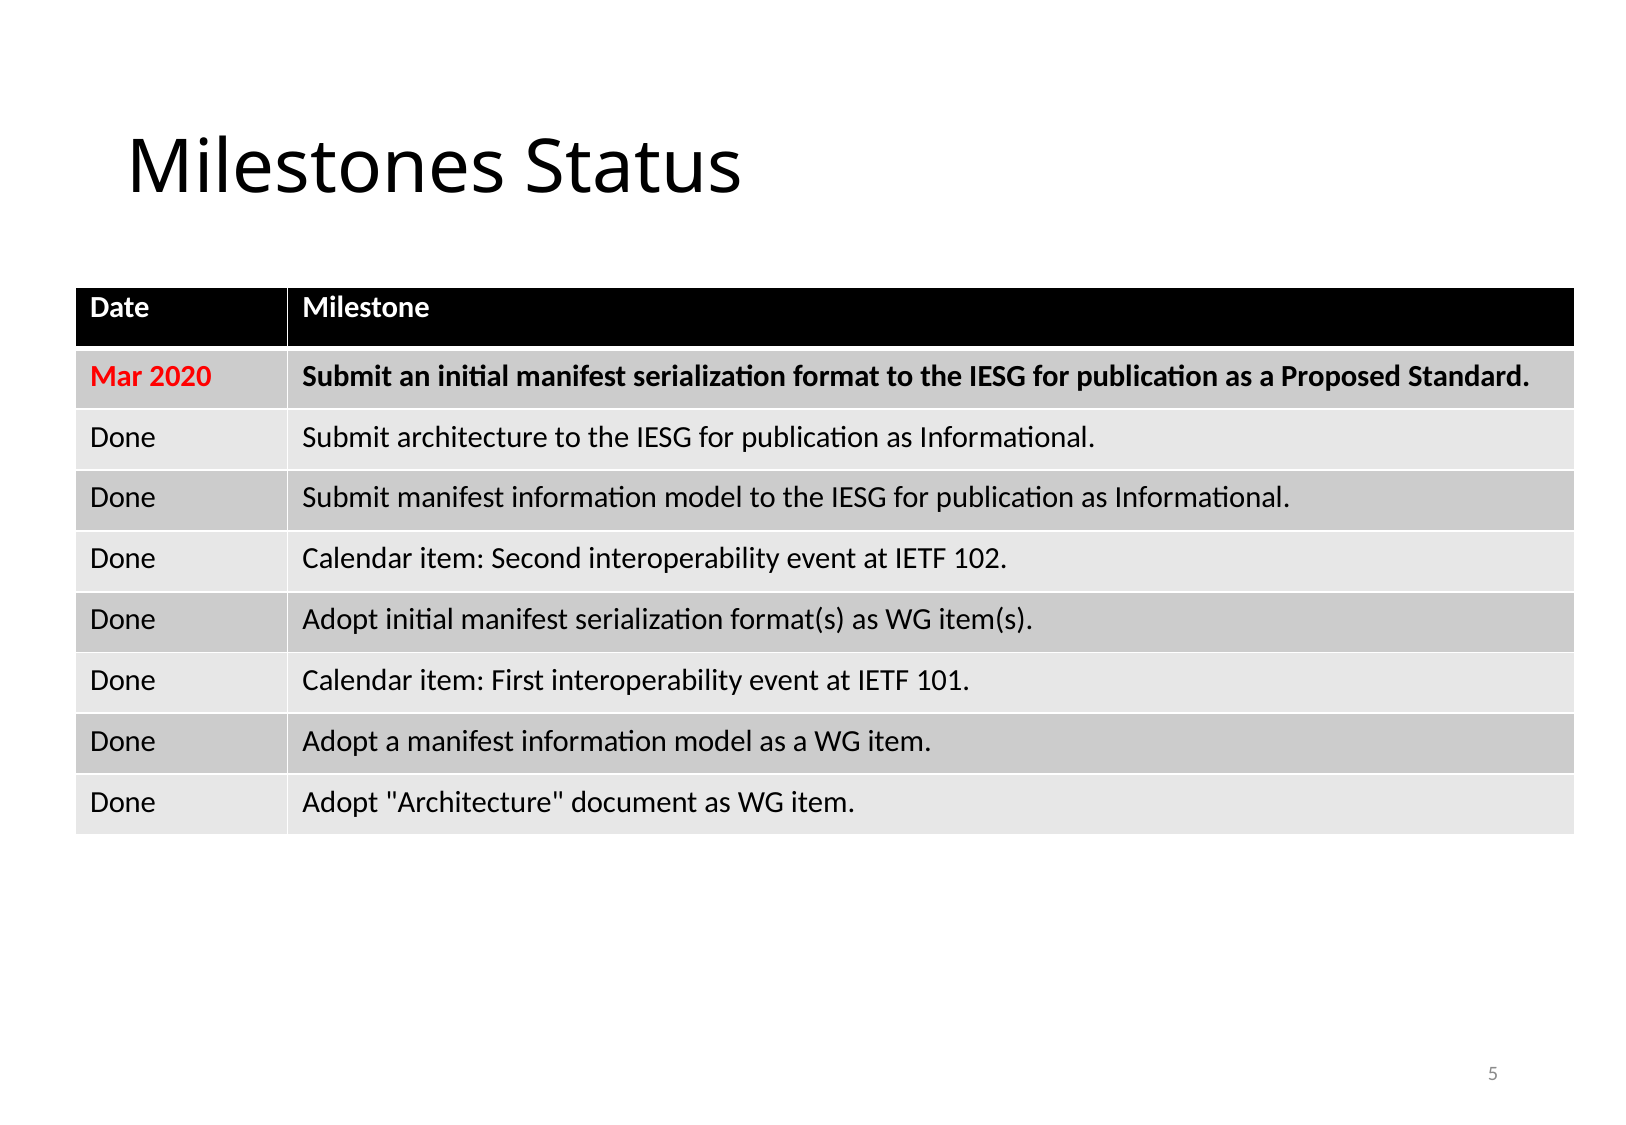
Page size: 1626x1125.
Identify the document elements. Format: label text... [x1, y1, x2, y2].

table_cell Submit an initial manifest serialization format to the IESG for publication as a Proposed Standard. [288, 351, 1574, 408]
title Milestones Status [111, 59, 1514, 278]
table_cell Calendar item: Second interoperability event at IETF 102. [288, 532, 1574, 591]
table_cell Mar 2020 [76, 351, 287, 408]
table_cell Submit architecture to the IESG for publication as Informational. [288, 410, 1574, 469]
table_cell Done [76, 593, 287, 652]
table_cell Done [76, 410, 287, 469]
table_cell Done [76, 471, 287, 530]
table_cell Submit manifest information model to the IESG for publication as Informational. [288, 471, 1574, 530]
table_cell Adopt initial manifest serialization format(s) as WG item(s). [288, 593, 1574, 652]
table_cell Done [76, 532, 287, 591]
table_cell Done [76, 653, 287, 712]
table_header Date [76, 288, 287, 346]
table_cell Adopt a manifest information model as a WG item. [288, 714, 1574, 773]
table_cell Done [76, 714, 287, 773]
table_cell Done [76, 775, 287, 834]
slide_number 5 [1147, 1042, 1514, 1103]
table_cell Adopt "Architecture" document as WG item. [288, 775, 1574, 834]
table_cell Calendar item: First interoperability event at IETF 101. [288, 653, 1574, 712]
table_header Milestone [288, 288, 1574, 346]
